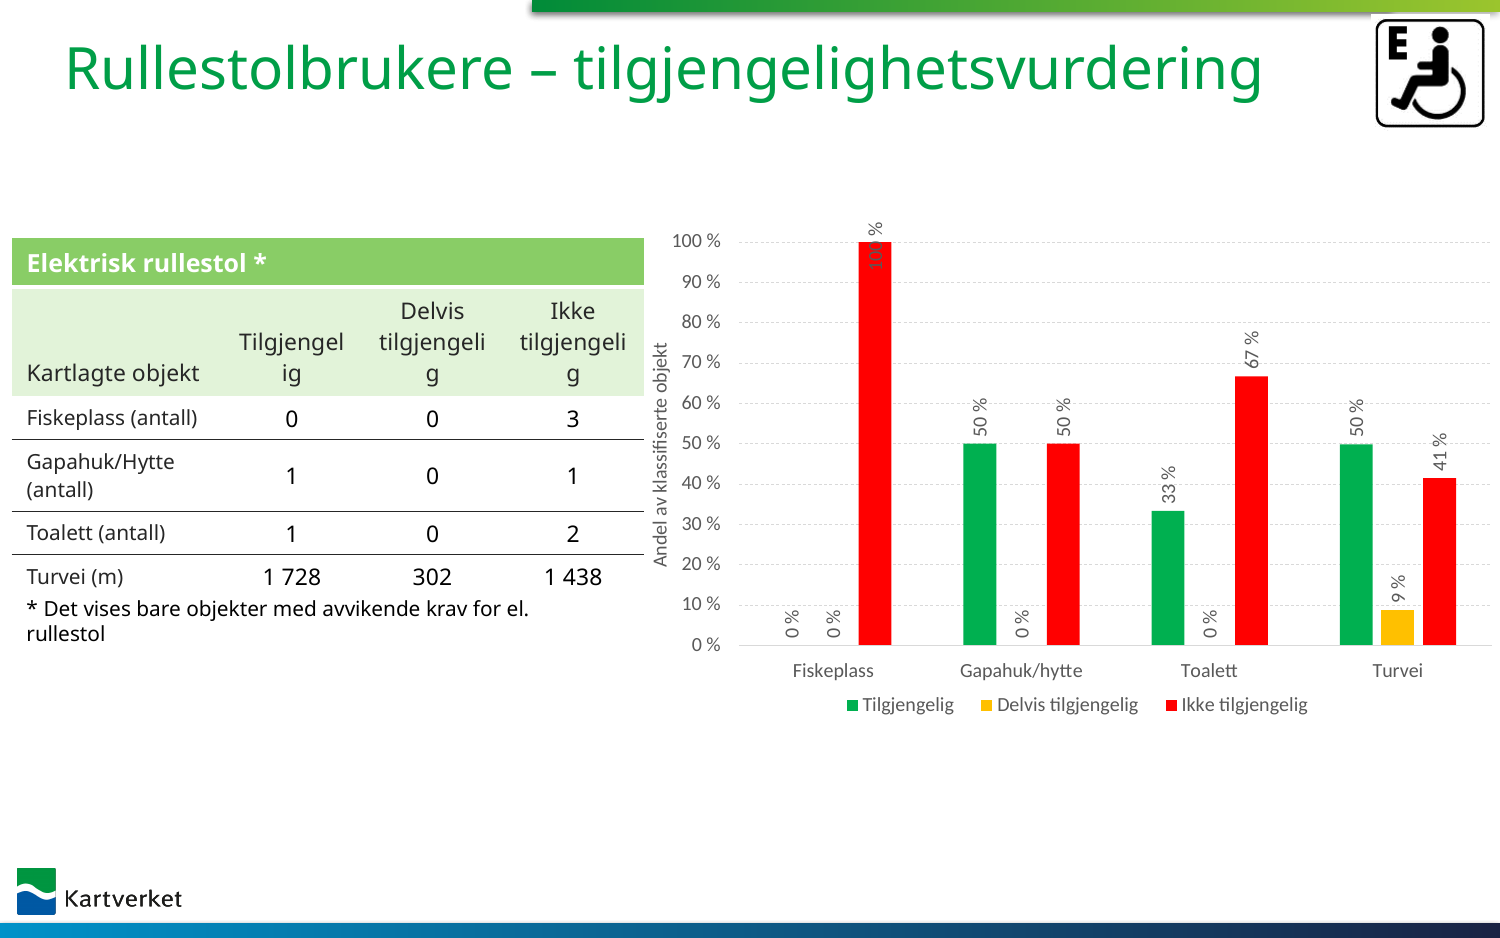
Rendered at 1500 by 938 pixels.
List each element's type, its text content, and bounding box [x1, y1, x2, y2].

table_cell 1 [503, 440, 638, 511]
table_cell 2 [503, 512, 638, 554]
table_cell 302 [362, 555, 503, 588]
table_cell 3 [503, 396, 638, 439]
table_cell 0 [362, 440, 503, 511]
table_cell 0 [362, 512, 503, 554]
table_cell Turvei (m) [12, 555, 222, 588]
table_cell 1 728 [222, 555, 362, 588]
table_cell 1 [222, 512, 362, 554]
table_cell Ikke tilgjengelig [503, 289, 638, 396]
table_cell Delvis tilgjengelig [362, 289, 503, 396]
text_box * Det vises bare objekter med avvikende krav for el. rullestol [11, 588, 597, 653]
table_cell Gapahuk/Hytte (antall) [12, 440, 222, 511]
table_header Elektrisk rullestol * [12, 238, 638, 285]
table_cell 1 438 [503, 555, 638, 598]
picture [643, 218, 1500, 728]
table_cell Tilgjengelig [222, 289, 362, 396]
table_cell 0 [362, 396, 503, 439]
table_cell 0 [222, 396, 362, 439]
table_cell Toalett (antall) [12, 512, 222, 554]
table_cell Fiskeplass (antall) [12, 396, 222, 439]
table_cell 1 [222, 440, 362, 511]
table_cell Kartlagte objekt [12, 289, 222, 396]
text_box Rullestolbrukere – tilgjengelighetsvurdering [49, 12, 1372, 109]
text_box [1371, 13, 1491, 133]
